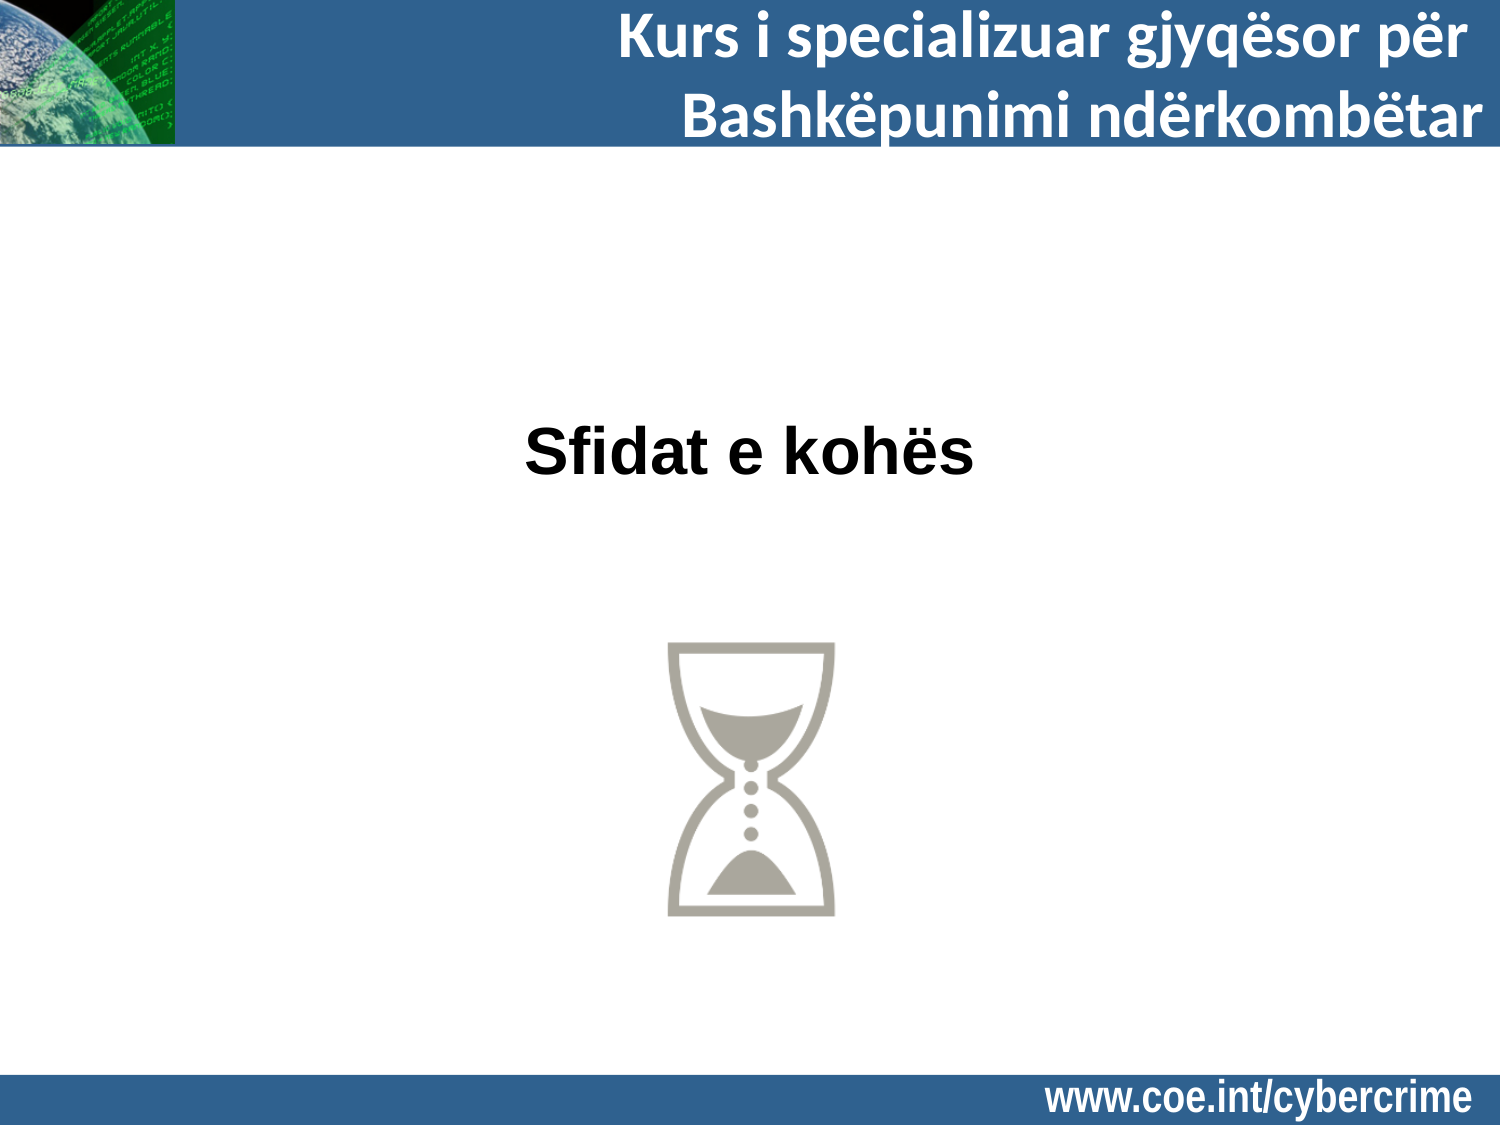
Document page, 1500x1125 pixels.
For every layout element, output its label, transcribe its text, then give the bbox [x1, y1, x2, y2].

text_box [0, 1073, 1030, 1125]
text_box www.coe.int/cybercrime [1030, 1059, 1500, 1125]
text_box Kurs i specializuar gjyqësor për Bashkëpunimi ndërkombëtar [177, 0, 1500, 149]
text_box Sfidat e kohës [50, 352, 1450, 496]
picture [601, 630, 899, 929]
picture [0, 0, 175, 144]
